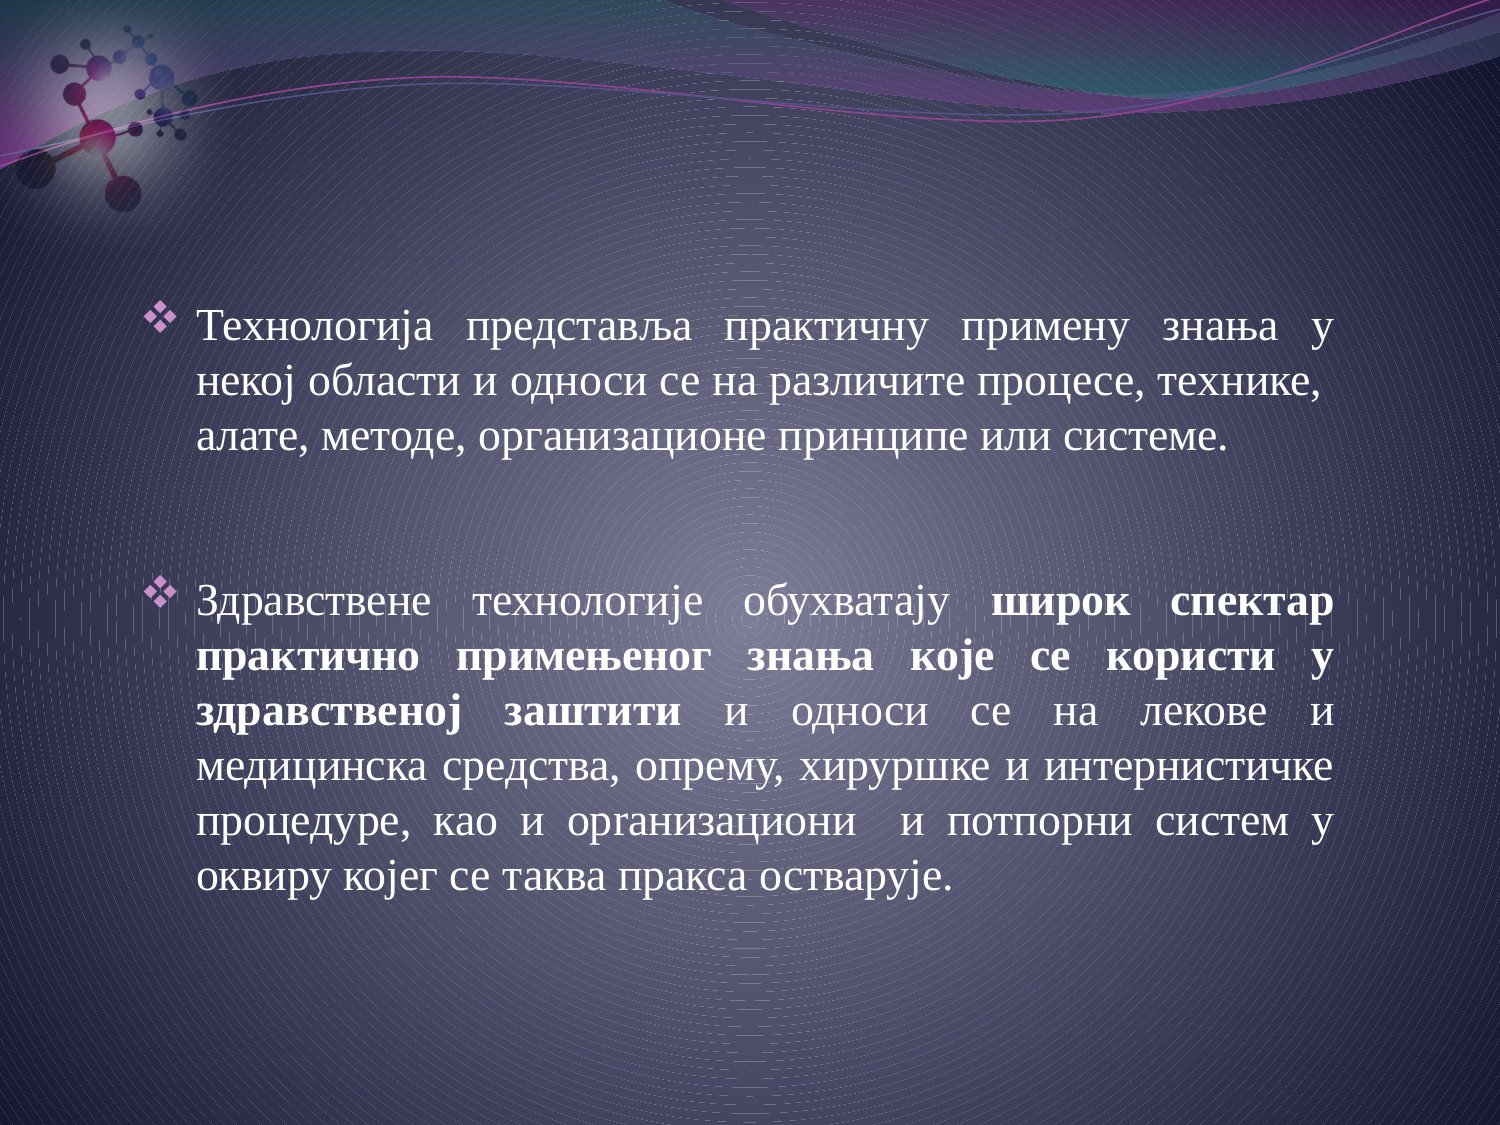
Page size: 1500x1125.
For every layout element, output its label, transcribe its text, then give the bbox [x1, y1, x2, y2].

text_box Технологија представља практичну примену знања у некој области и односи се на различите процесе, технике, алате, методе, oрганизационе принципе или системе. Здравствене технологије обухватају широк спектар практично примењеног знања које се користи у здравственој заштити и односи се на лекове и медицинска средства, опрему, хируршке и интернистичке процедуре, као и орrанизациони и потпорни систем у оквиру којег се таква пракса остварује. [125, 287, 1350, 907]
